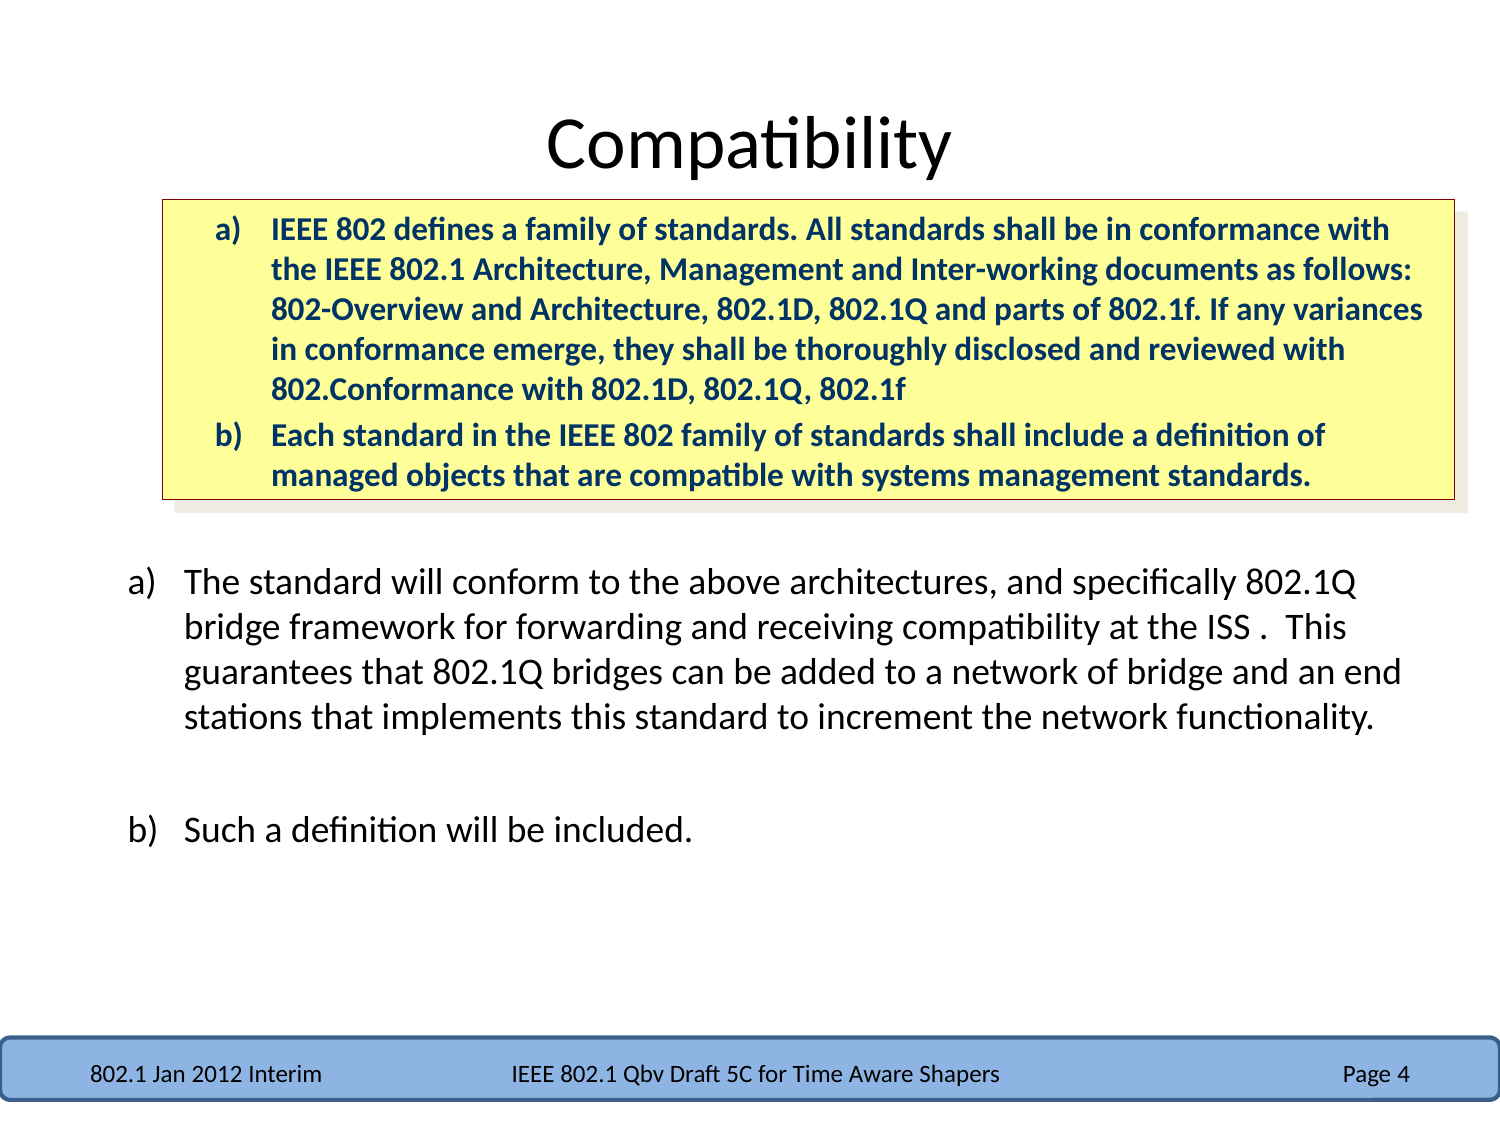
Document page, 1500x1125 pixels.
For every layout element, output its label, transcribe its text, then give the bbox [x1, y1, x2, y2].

list The standard will conform to the above architectures, and specifically 802.1Q bridge framework for forwarding and receiving compatibility at the ISS . This guarantees that 802.1Q bridges can be added to a network of bridge and an end stations that implements this standard to increment the network functionality. Such a definition will be included. [112, 549, 1456, 992]
text_box IEEE 802 defines a family of standards. All standards shall be in conformance with the IEEE 802.1 Architecture, Management and Inter-working documents as follows: 802-Overview and Architecture, 802.1D, 802.1Q and parts of 802.1f. If any variances in conformance emerge, they shall be thoroughly disclosed and reviewed with 802.Conformance with 802.1D, 802.1Q, 802.1f Each standard in the IEEE 802 family of standards shall include a definition of managed objects that are compatible with systems management standards. [162, 199, 1455, 500]
slide_number Page 4 [1088, 1042, 1425, 1103]
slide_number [75, 1042, 425, 1103]
footer IEEE 802.1 Qbv Draft 5C for Time Aware Shapers [425, 1042, 1088, 1103]
title Compatibility [75, 45, 1425, 233]
